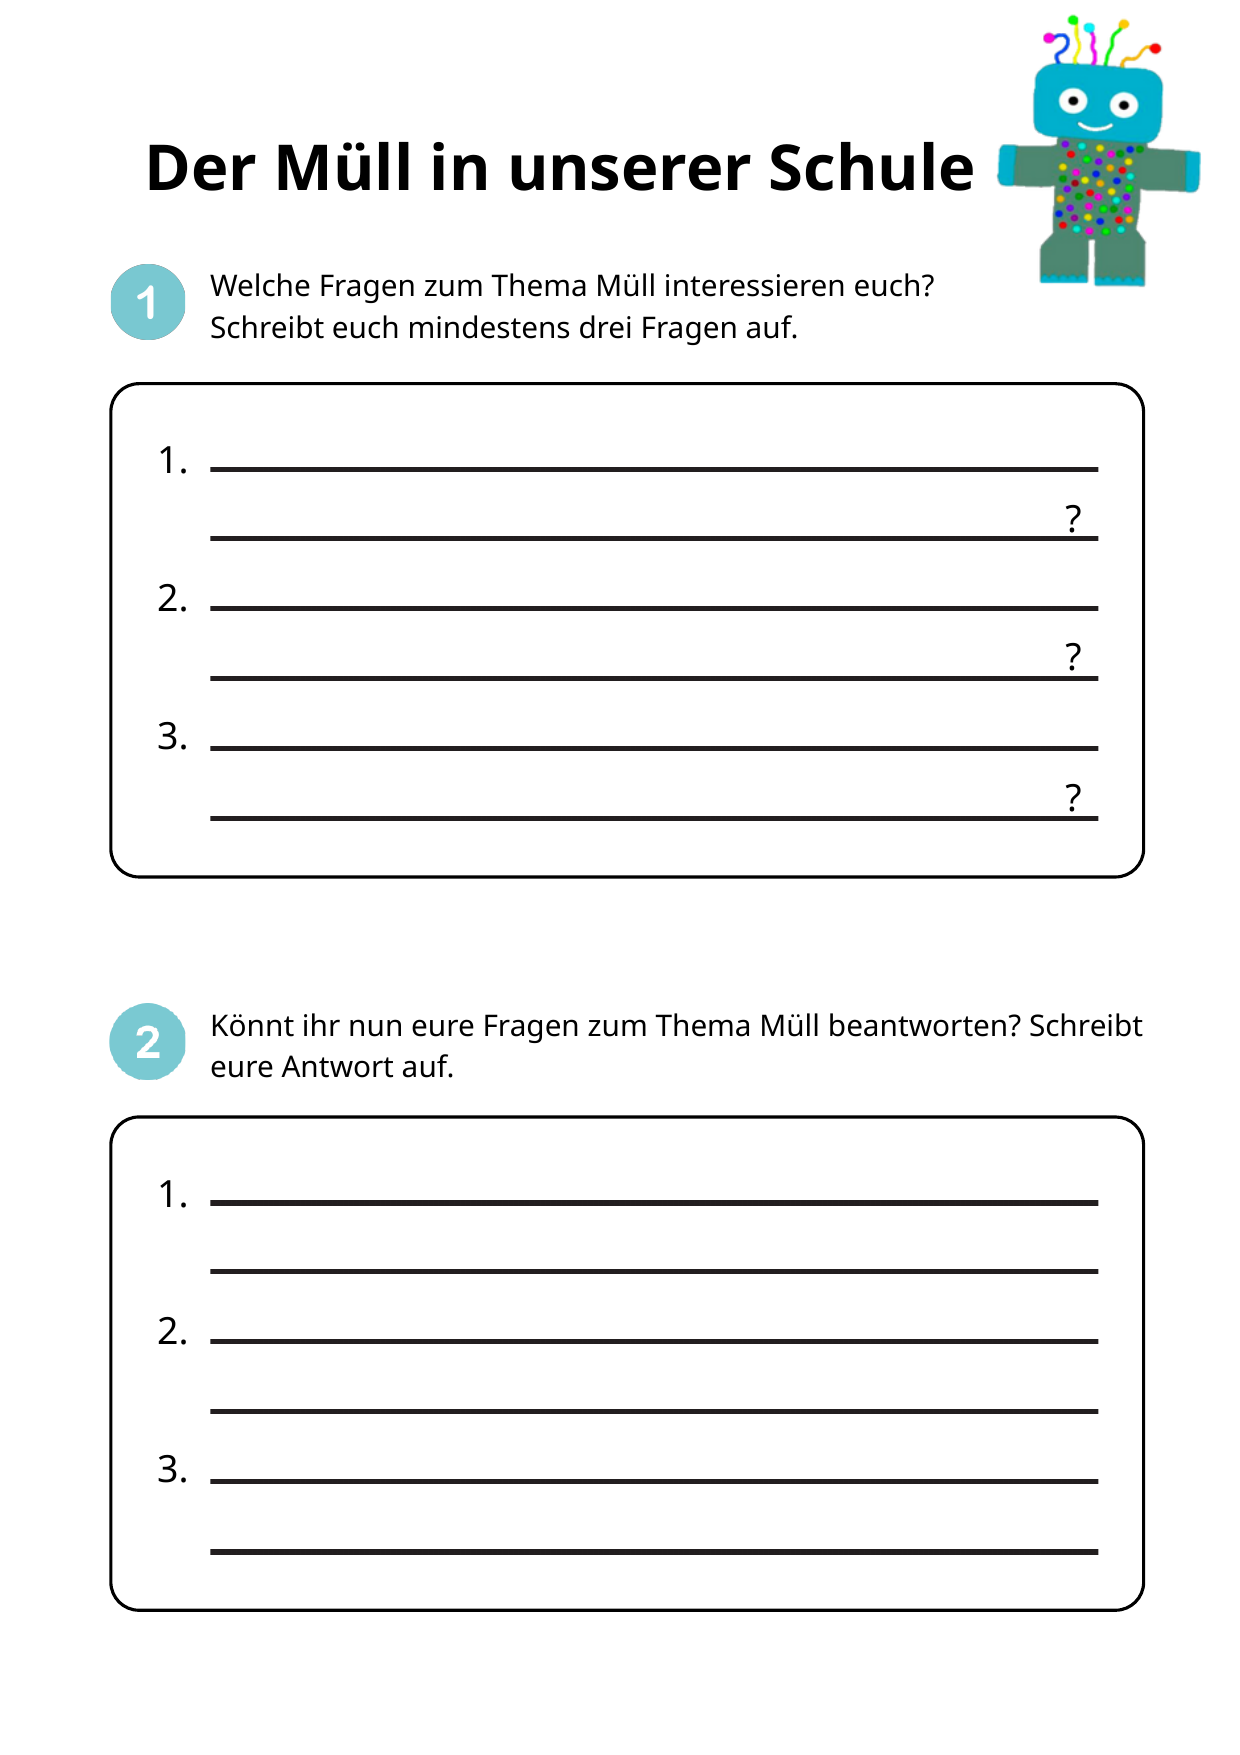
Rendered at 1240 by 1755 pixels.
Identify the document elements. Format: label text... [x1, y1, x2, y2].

text_box [971, 0, 1226, 307]
text_box Welche Fragen zum Thema Müll interessieren euch? Schreibt euch mindestens drei Fragen auf. [210, 260, 1151, 344]
text_box Könnt ihr nun eure Fragen zum Thema Müll beantworten? Schreibt eure Antwort auf. [210, 1000, 1151, 1084]
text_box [110, 1116, 1144, 1611]
text_box Der Müll in unserer Schule [123, 114, 997, 204]
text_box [110, 383, 1144, 878]
text_box [110, 264, 186, 340]
text_box [109, 1003, 186, 1080]
